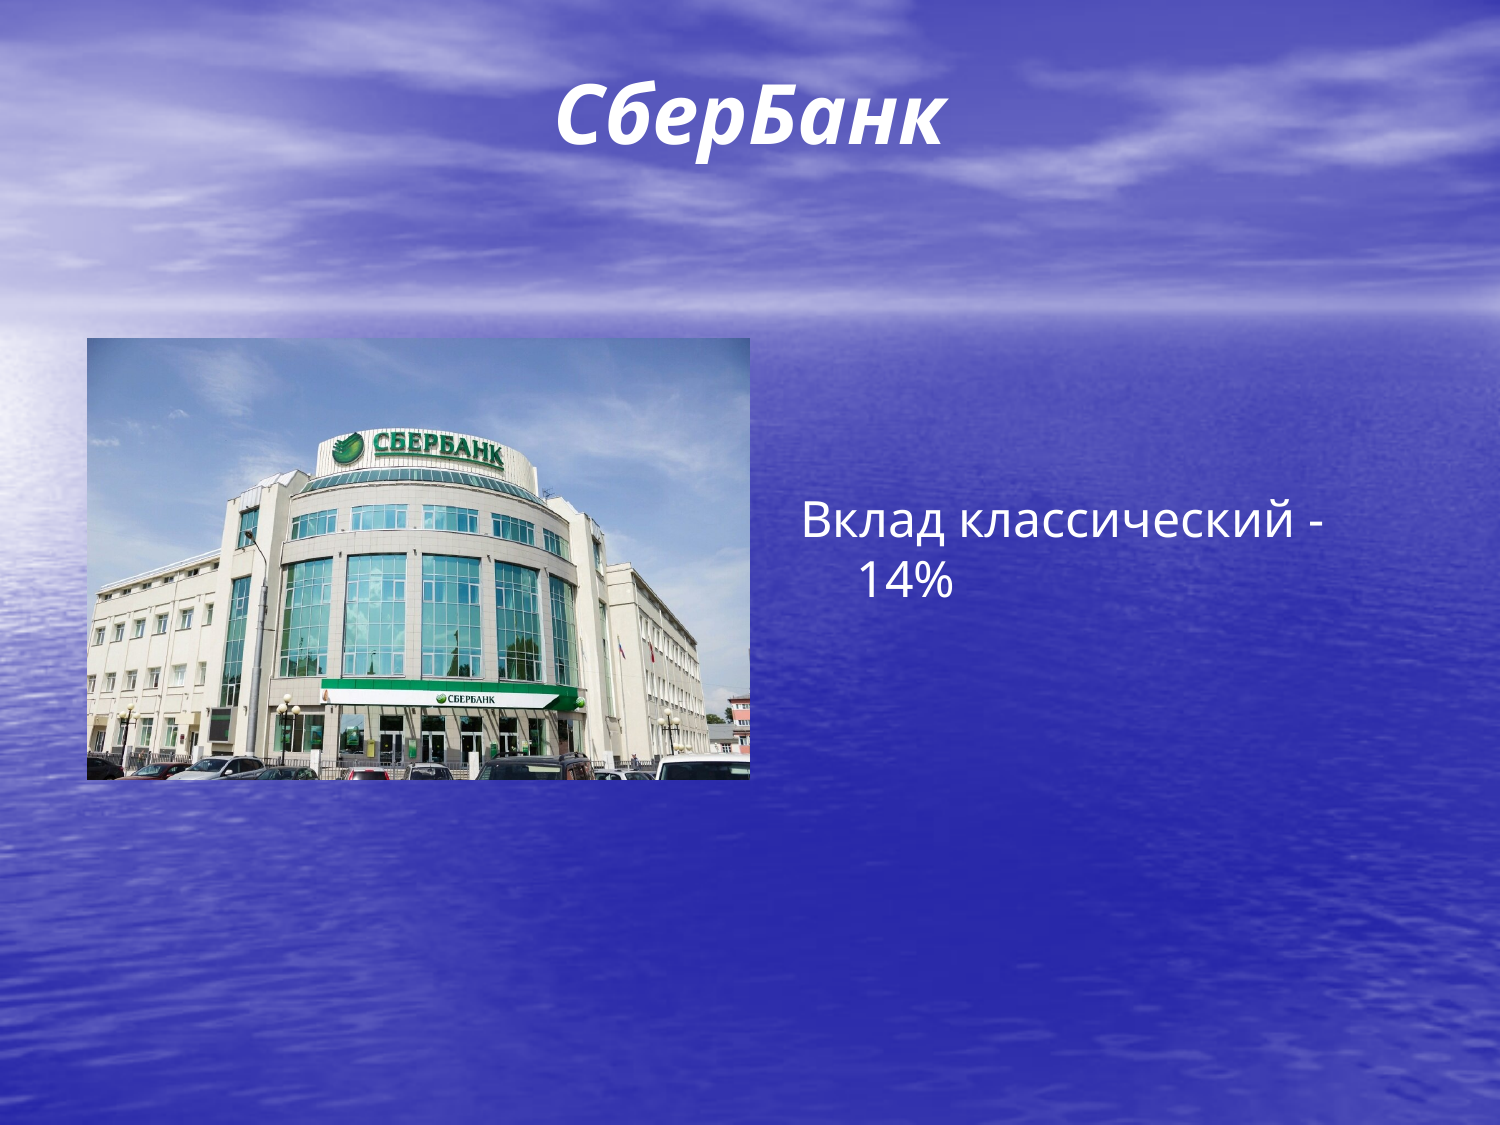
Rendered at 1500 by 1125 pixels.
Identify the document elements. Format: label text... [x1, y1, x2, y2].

list Вклад классический - 14% [785, 479, 1449, 839]
title СберБанк [74, 47, 1426, 276]
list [87, 337, 751, 780]
